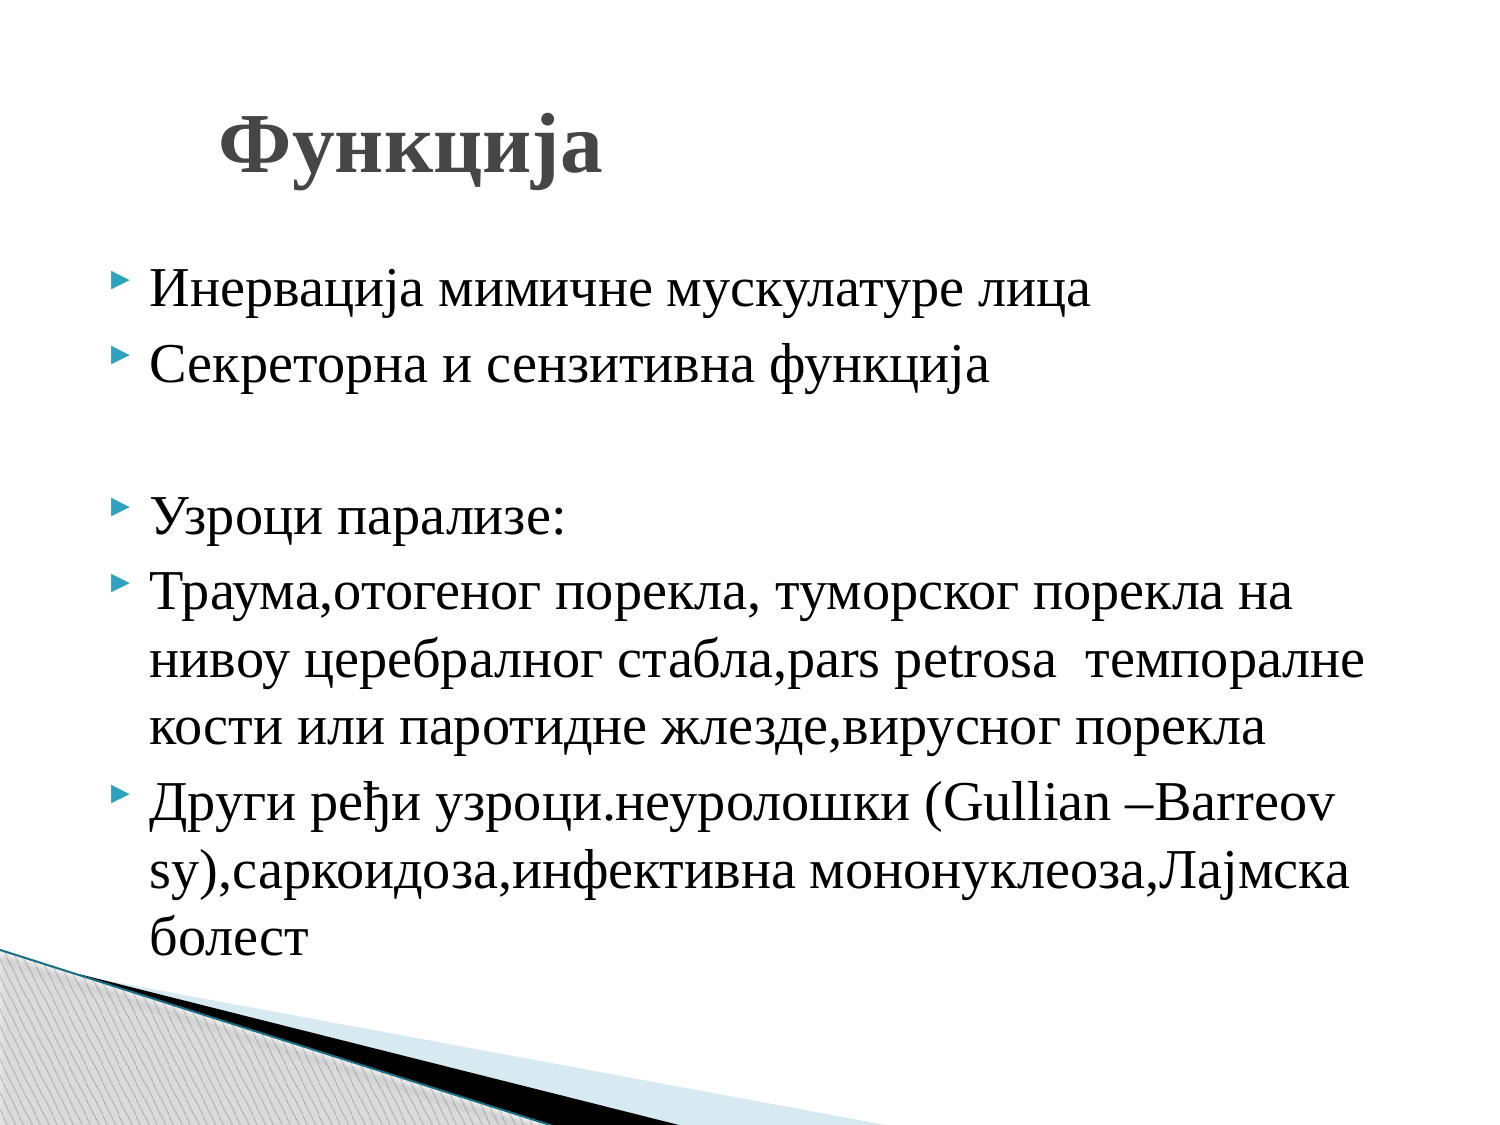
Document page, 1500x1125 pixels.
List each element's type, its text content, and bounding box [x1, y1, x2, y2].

list Инервација мимичне мускулатуре лица Секреторна и сензитивна функција Узроци парализе: Траума,отогеног порекла, туморског порекла на нивоу церебралног стабла,pars petrosa темпоралне кости или паротидне жлезде,вирусног порекла Други ређи узроци.неуролошки (Gullian –Barreov sy),саркоидоза,инфективна мононуклеоза,Лајмска болест [74, 242, 1426, 986]
title Функција [75, 45, 1425, 233]
